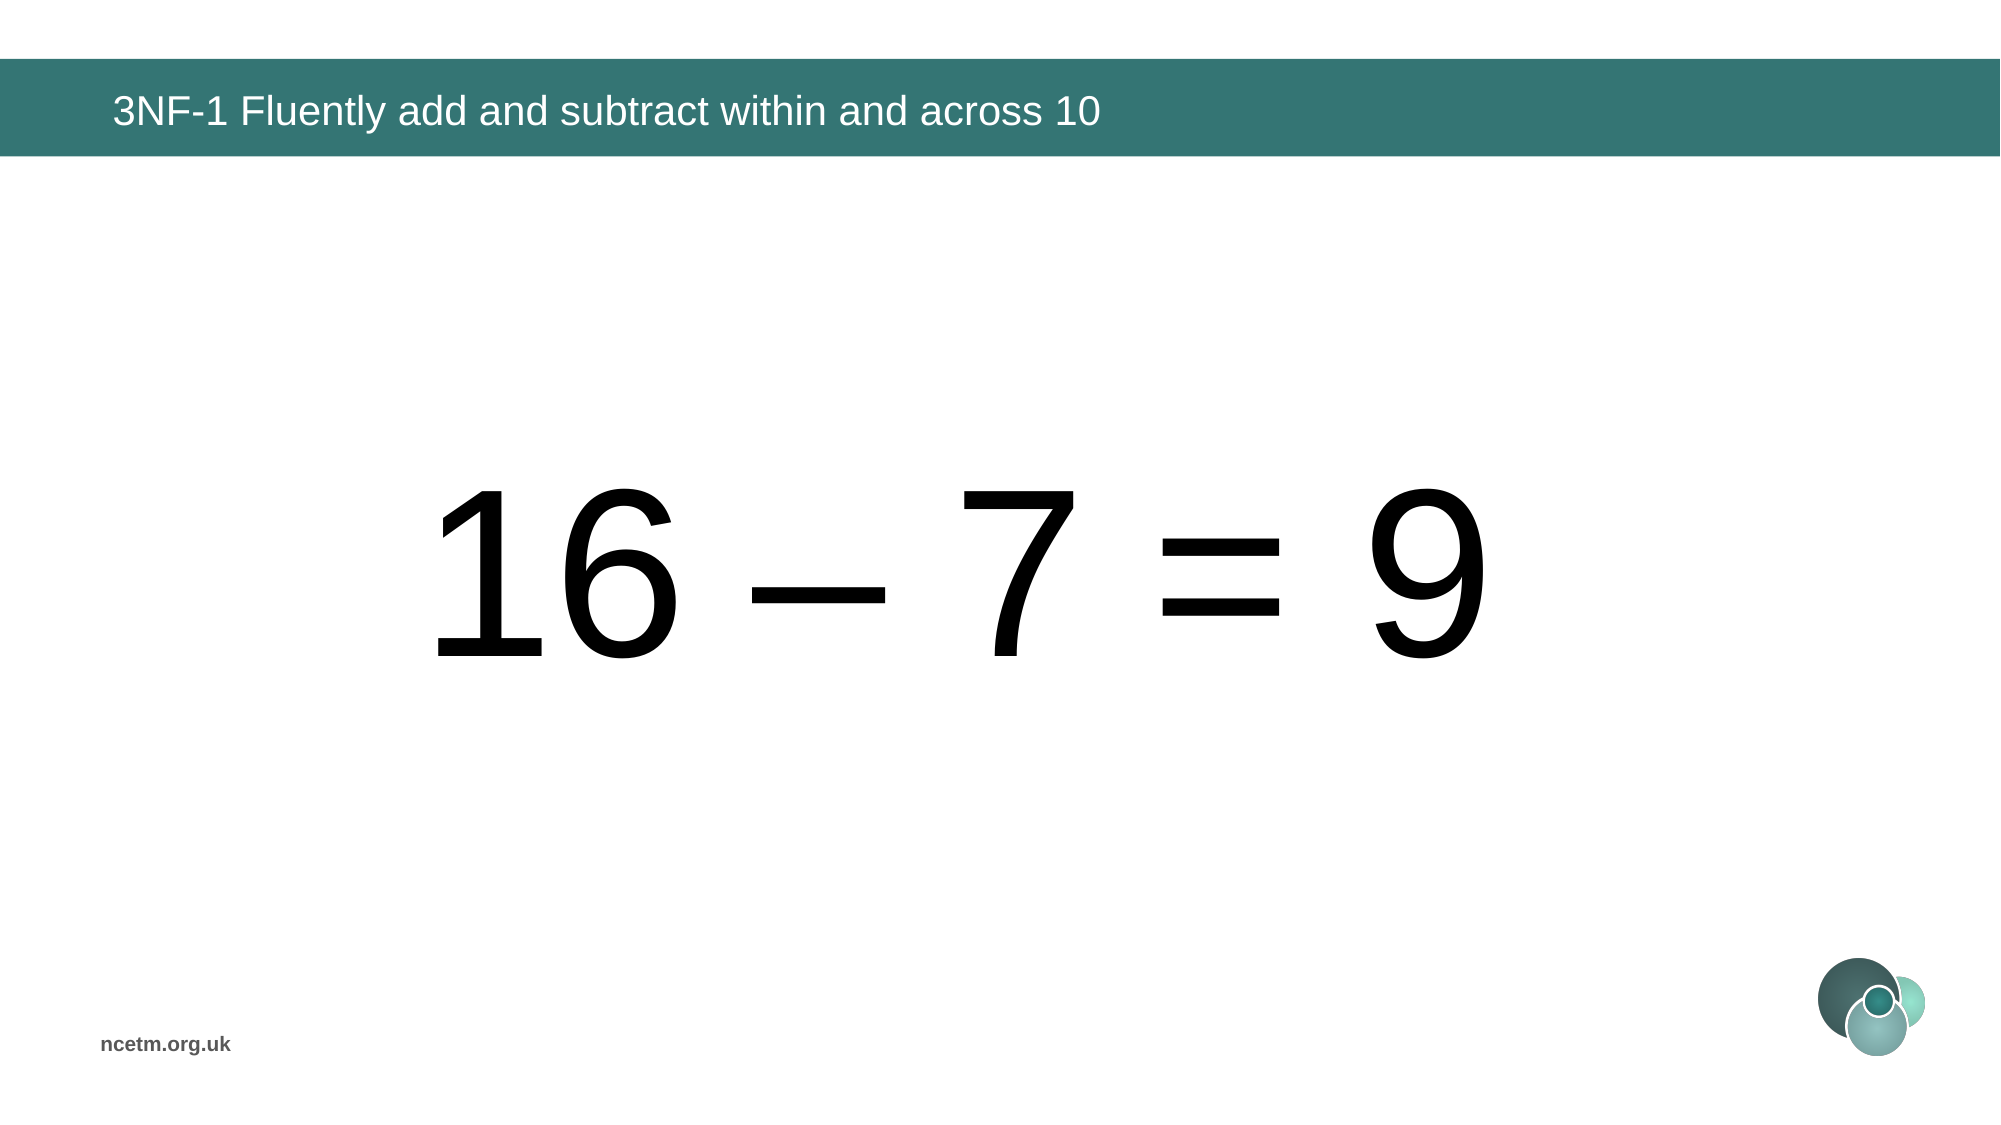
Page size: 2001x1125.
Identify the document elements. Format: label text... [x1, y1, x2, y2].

picture [1818, 958, 1925, 1056]
text_box 16 – 7 = [405, 409, 1346, 712]
title 3NF-1 Fluently add and subtract within and across 10 [97, 76, 1945, 147]
text_box 9 [1346, 409, 1510, 712]
